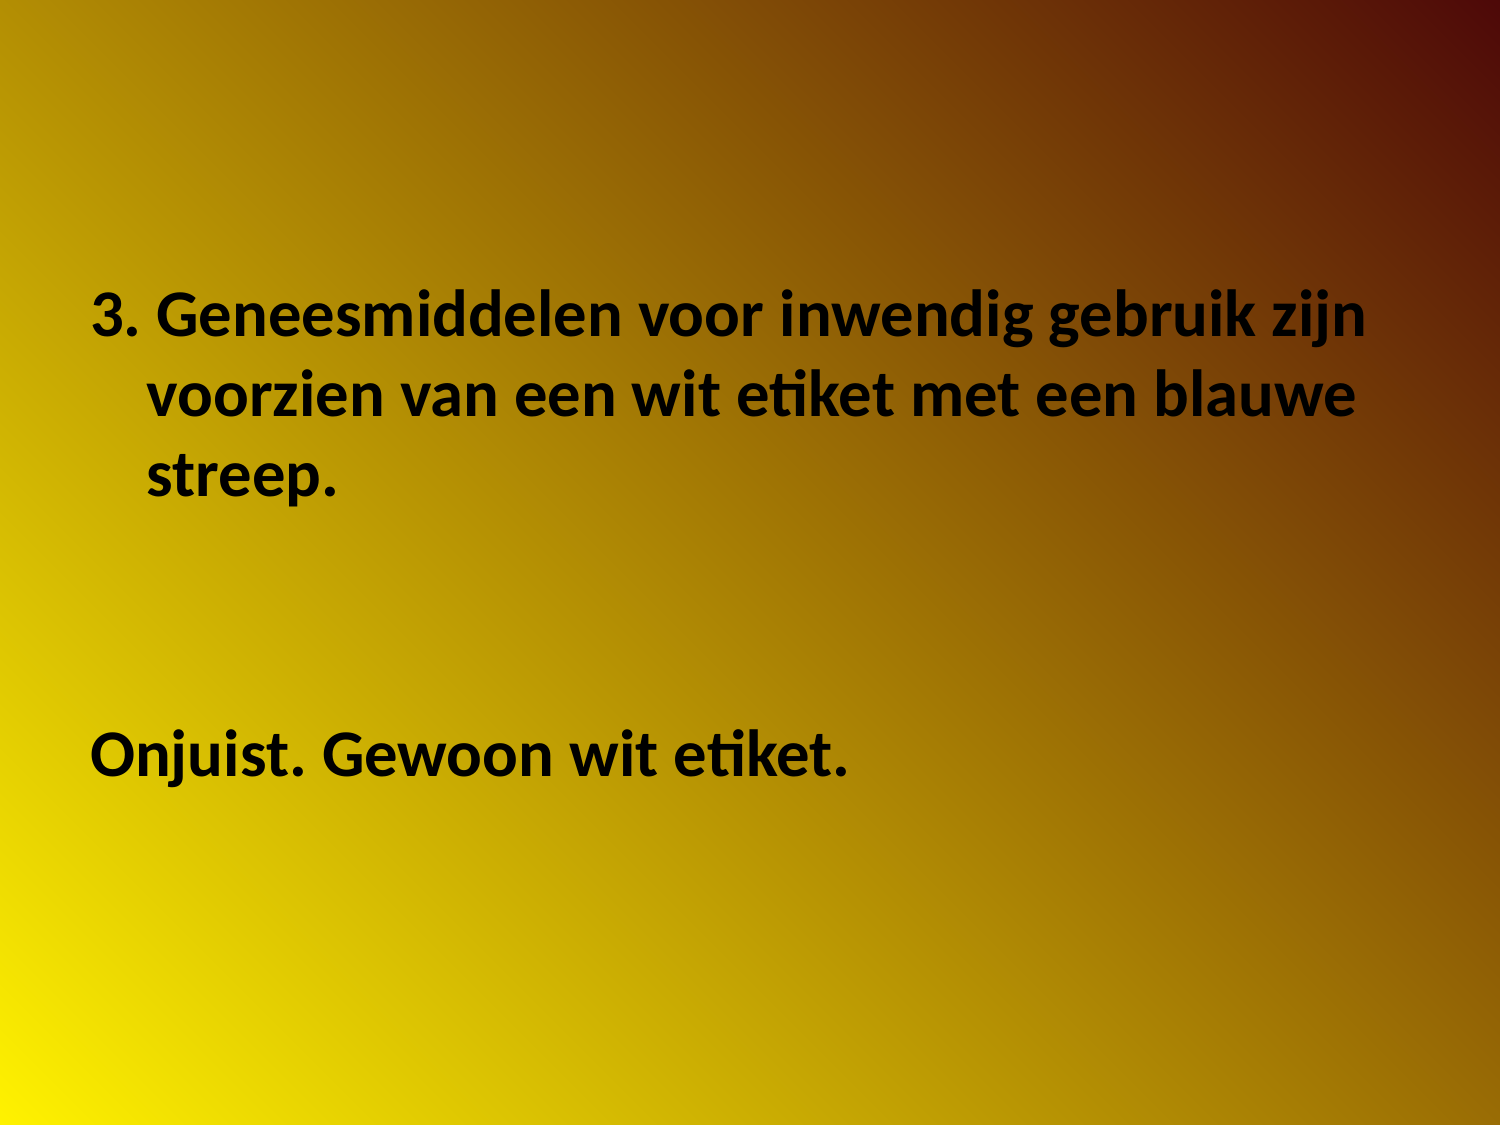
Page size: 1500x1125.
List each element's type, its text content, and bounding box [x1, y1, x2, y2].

list 3. Geneesmiddelen voor inwendig gebruik zijn voorzien van een wit etiket met een blauwe streep. Onjuist. Gewoon wit etiket. [75, 262, 1425, 1005]
